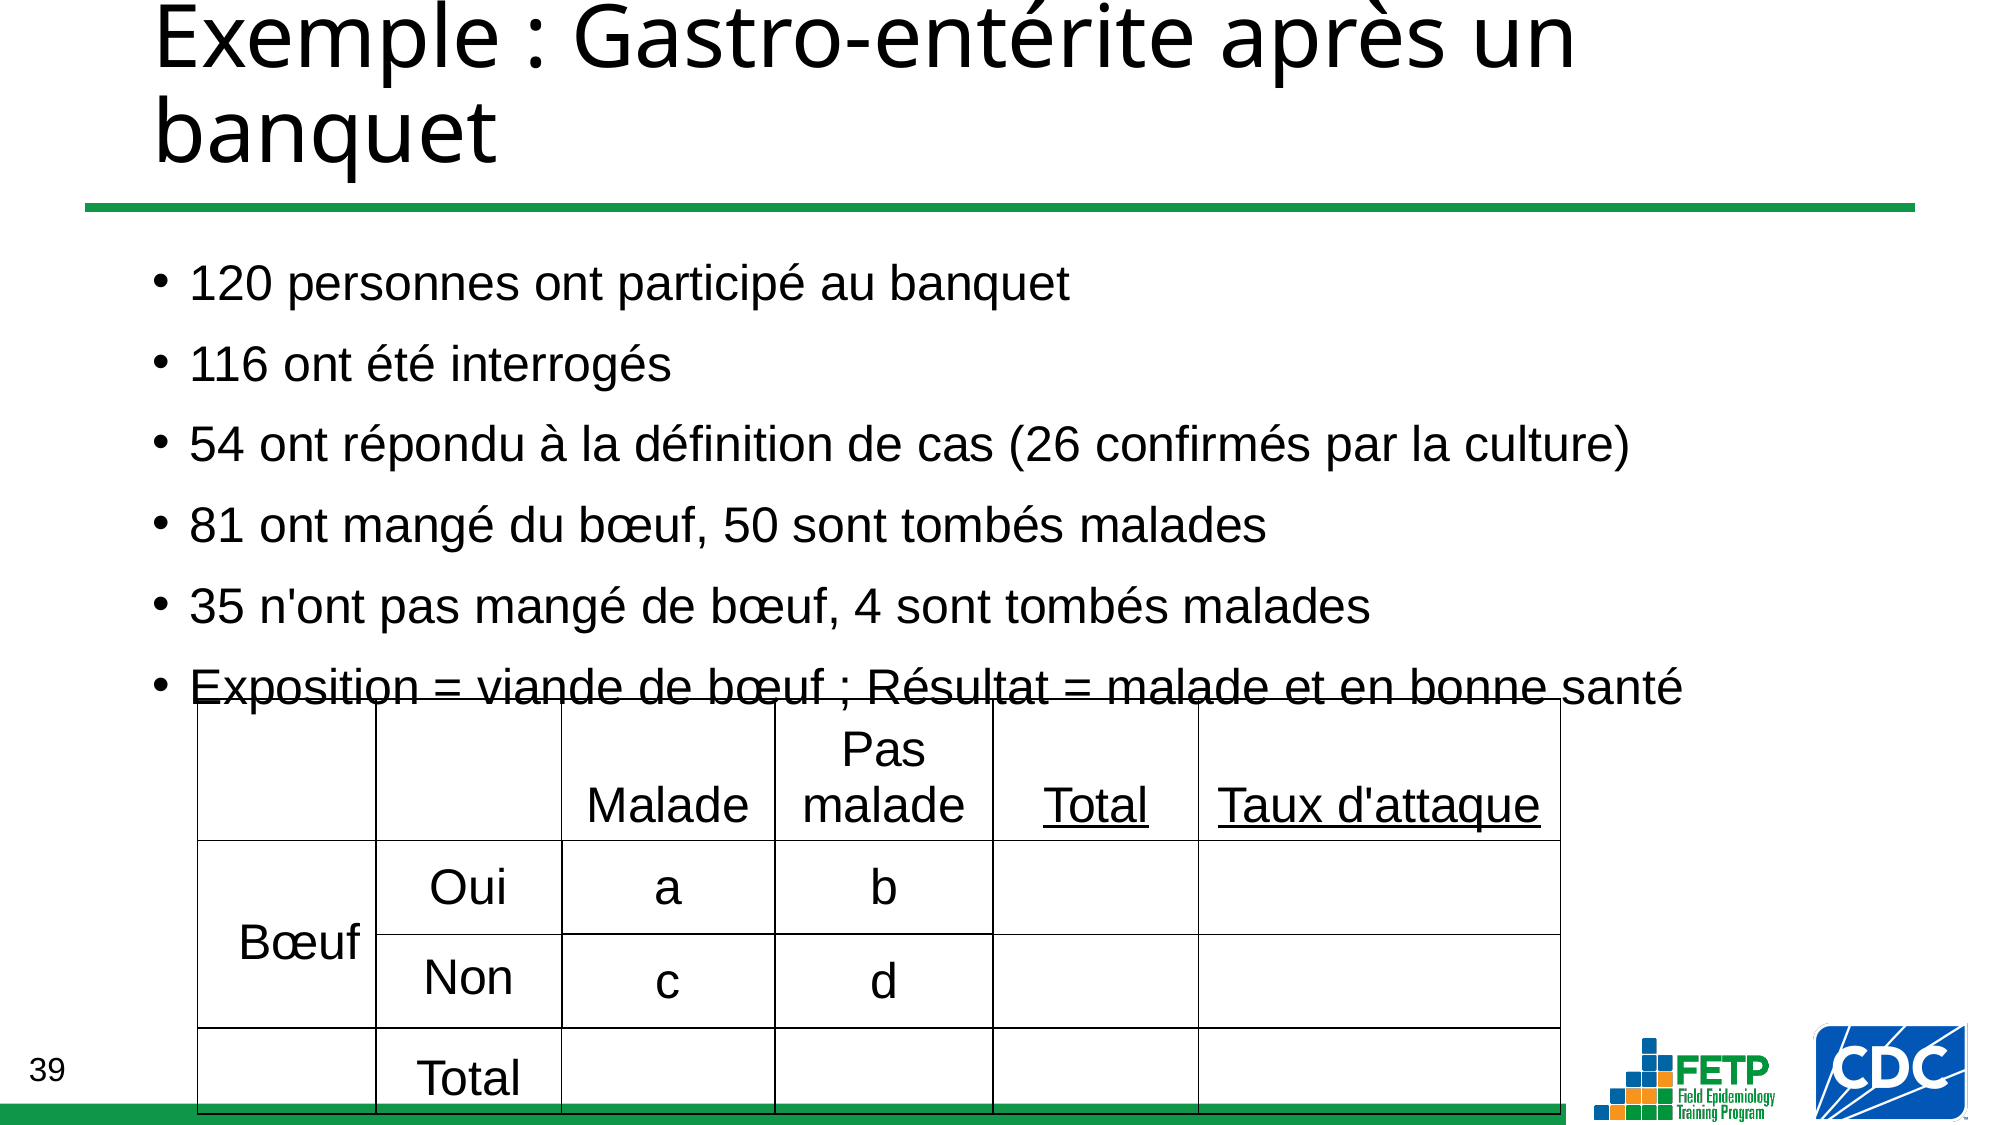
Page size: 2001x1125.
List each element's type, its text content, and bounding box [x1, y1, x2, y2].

table_header [377, 700, 561, 840]
table_cell [198, 1029, 375, 1113]
text_box Exemple : Gastro-entérite après un banquet [137, 46, 1863, 189]
table_header Malade [562, 700, 774, 840]
picture [1813, 1023, 1968, 1122]
table_cell [776, 1029, 992, 1113]
table_cell c [563, 935, 774, 1027]
table_cell Bœuf [198, 841, 375, 1027]
table_header Total [994, 700, 1198, 840]
table_cell [562, 1029, 774, 1113]
table_header Pas malade [776, 700, 992, 840]
table_cell [1199, 841, 1560, 934]
table_cell Total [377, 1029, 561, 1113]
table_header Taux d'attaque [1199, 700, 1560, 840]
table_cell d [776, 935, 992, 1027]
table_header [198, 700, 375, 840]
list 120 personnes ont participé au banquet 116 ont été interrogés 54 ont répondu à la définition de cas (26 confirmés par la culture) 81 ont mangé du bœuf, 50 sont tombés malades 35 n'ont pas mangé de bœuf, 4 sont tombés malades Exposition = viande de bœuf ; Résultat = malade et en bonne santé [137, 242, 1863, 1004]
table_cell [994, 1029, 1198, 1113]
table_cell [994, 935, 1198, 1027]
table_cell [994, 841, 1198, 934]
picture [1594, 1038, 1775, 1122]
table_cell Oui [377, 841, 561, 934]
table_cell b [776, 841, 992, 933]
table_cell [1199, 935, 1560, 1027]
table_cell [1199, 1029, 1560, 1113]
table_cell Non [377, 935, 561, 1027]
table_cell a [563, 841, 774, 933]
